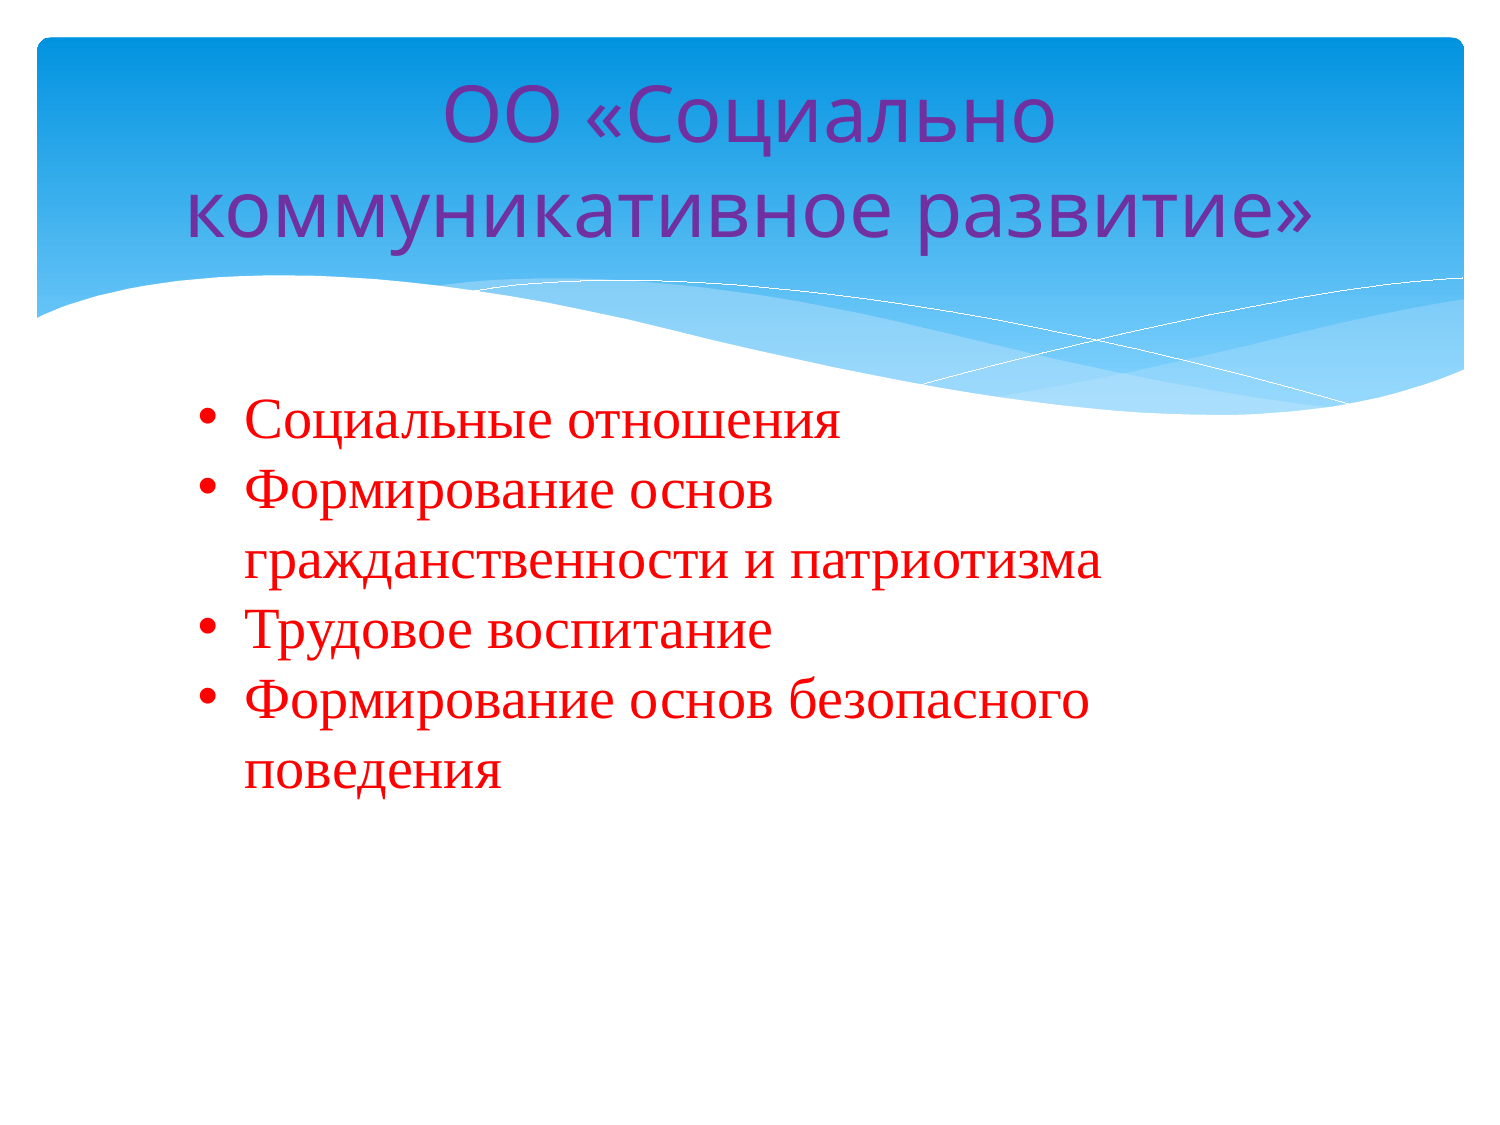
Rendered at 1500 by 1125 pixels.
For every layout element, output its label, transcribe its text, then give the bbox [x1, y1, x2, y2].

title ОО «Социально коммуникативное развитие» [75, 55, 1425, 261]
text_box Социальные отношения Формирование основ гражданственности и патриотизма Трудовое воспитание Формирование основ безопасного поведения [182, 373, 1270, 808]
